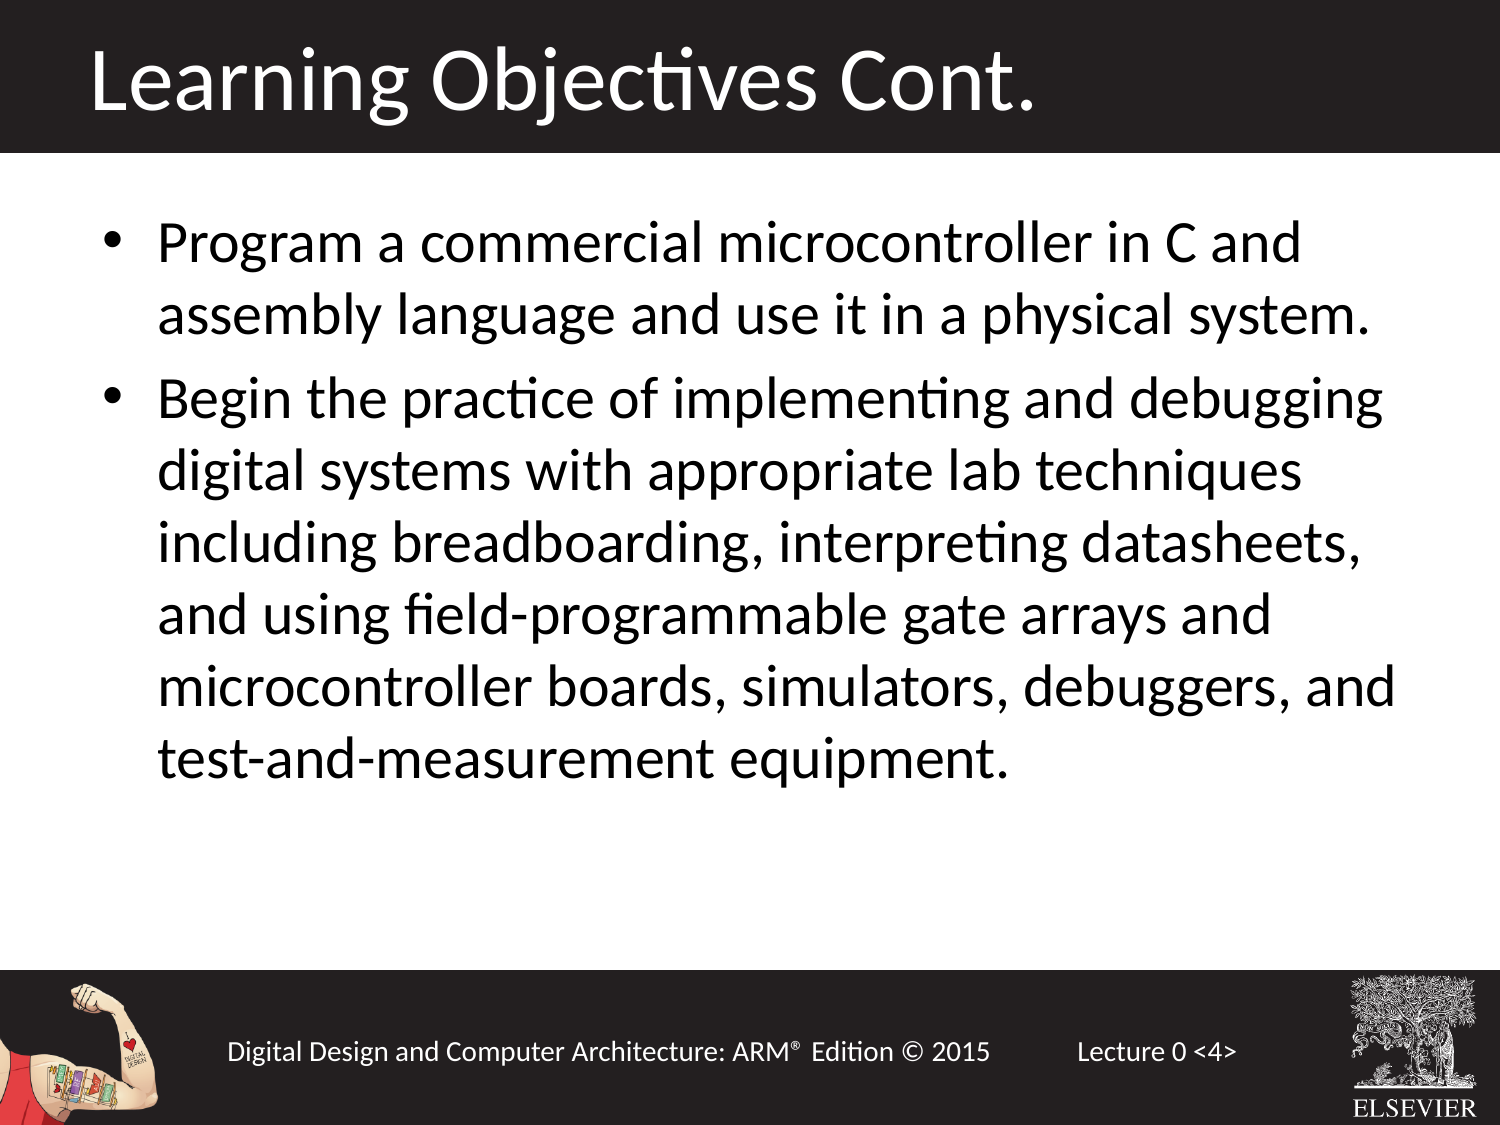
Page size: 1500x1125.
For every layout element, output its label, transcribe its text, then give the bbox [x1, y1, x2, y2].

picture [0, 979, 163, 1125]
picture [1350, 974, 1477, 1117]
text_box Learning Objectives Cont. [74, 11, 1438, 136]
list Program a commercial microcontroller in C and assembly language and use it in a physical system. Begin the practice of implementing and debugging digital systems with appropriate lab techniques including breadboarding, interpreting datasheets, and using field-programmable gate arrays and microcontroller boards, simulators, debuggers, and test-and-measurement equipment. [87, 195, 1438, 938]
